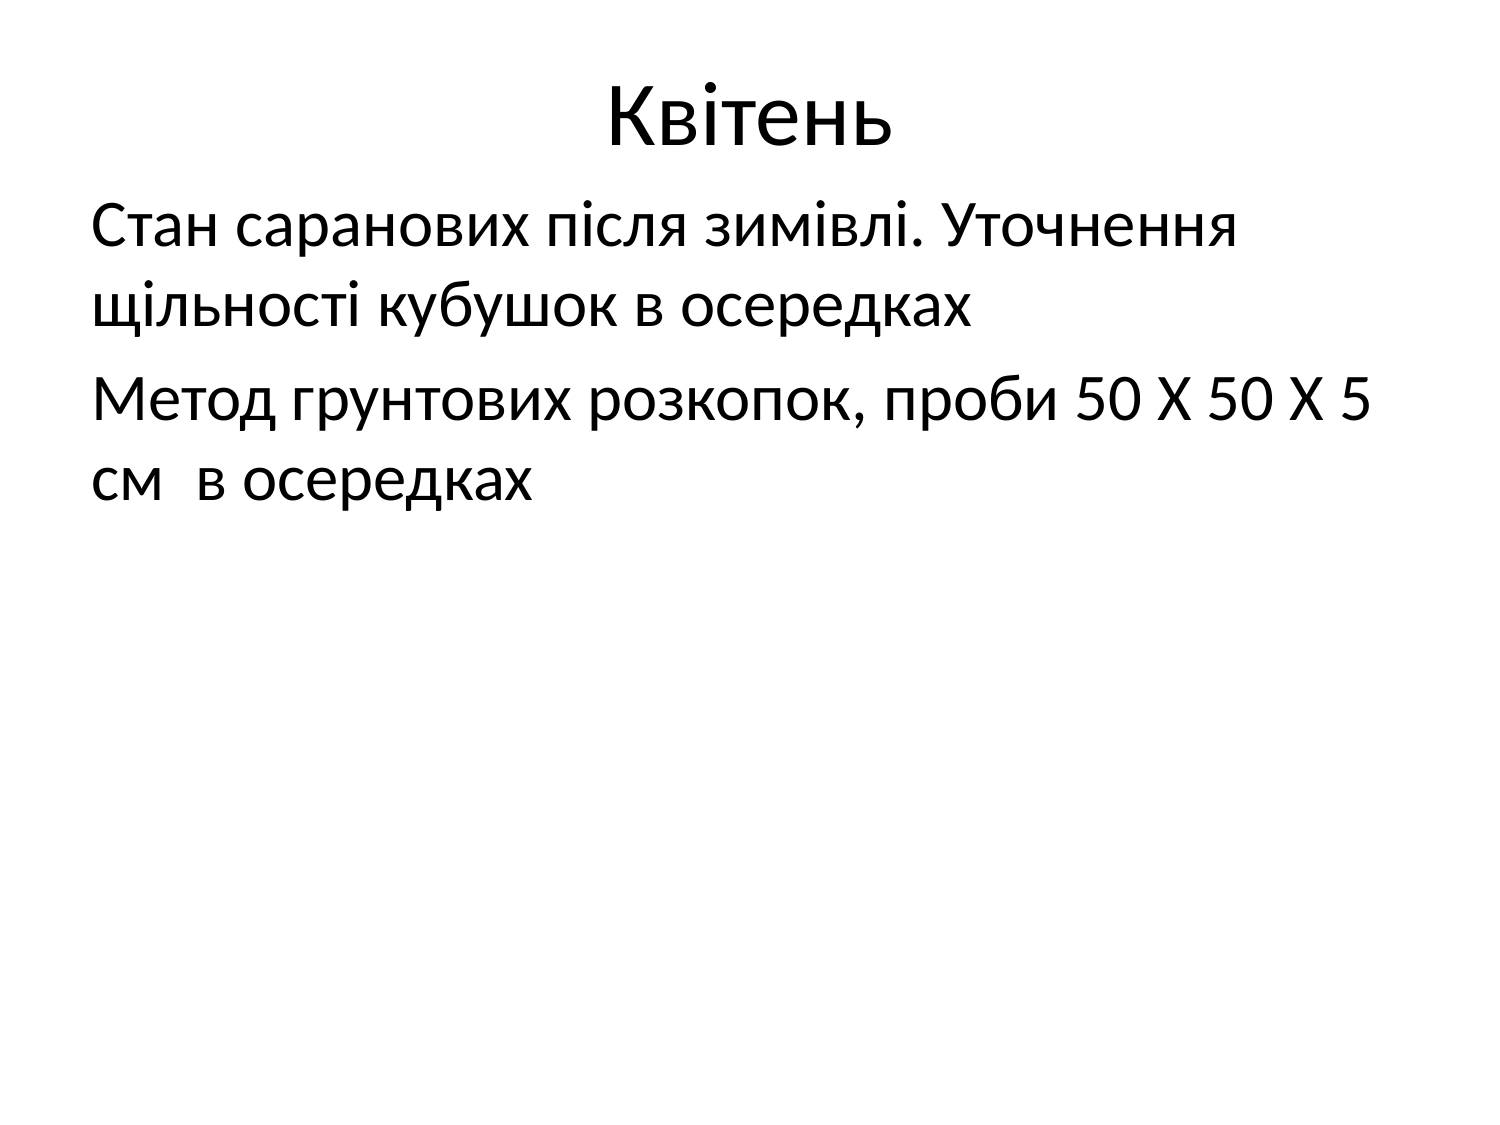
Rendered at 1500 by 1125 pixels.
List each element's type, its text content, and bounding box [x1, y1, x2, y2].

list Стан саранових після зимівлі. Уточнення щільності кубушок в осередках Метод грунтових розкопок, проби 50 X 50 X 5 см в осередках [76, 172, 1427, 916]
title Квітень [75, 45, 1425, 173]
